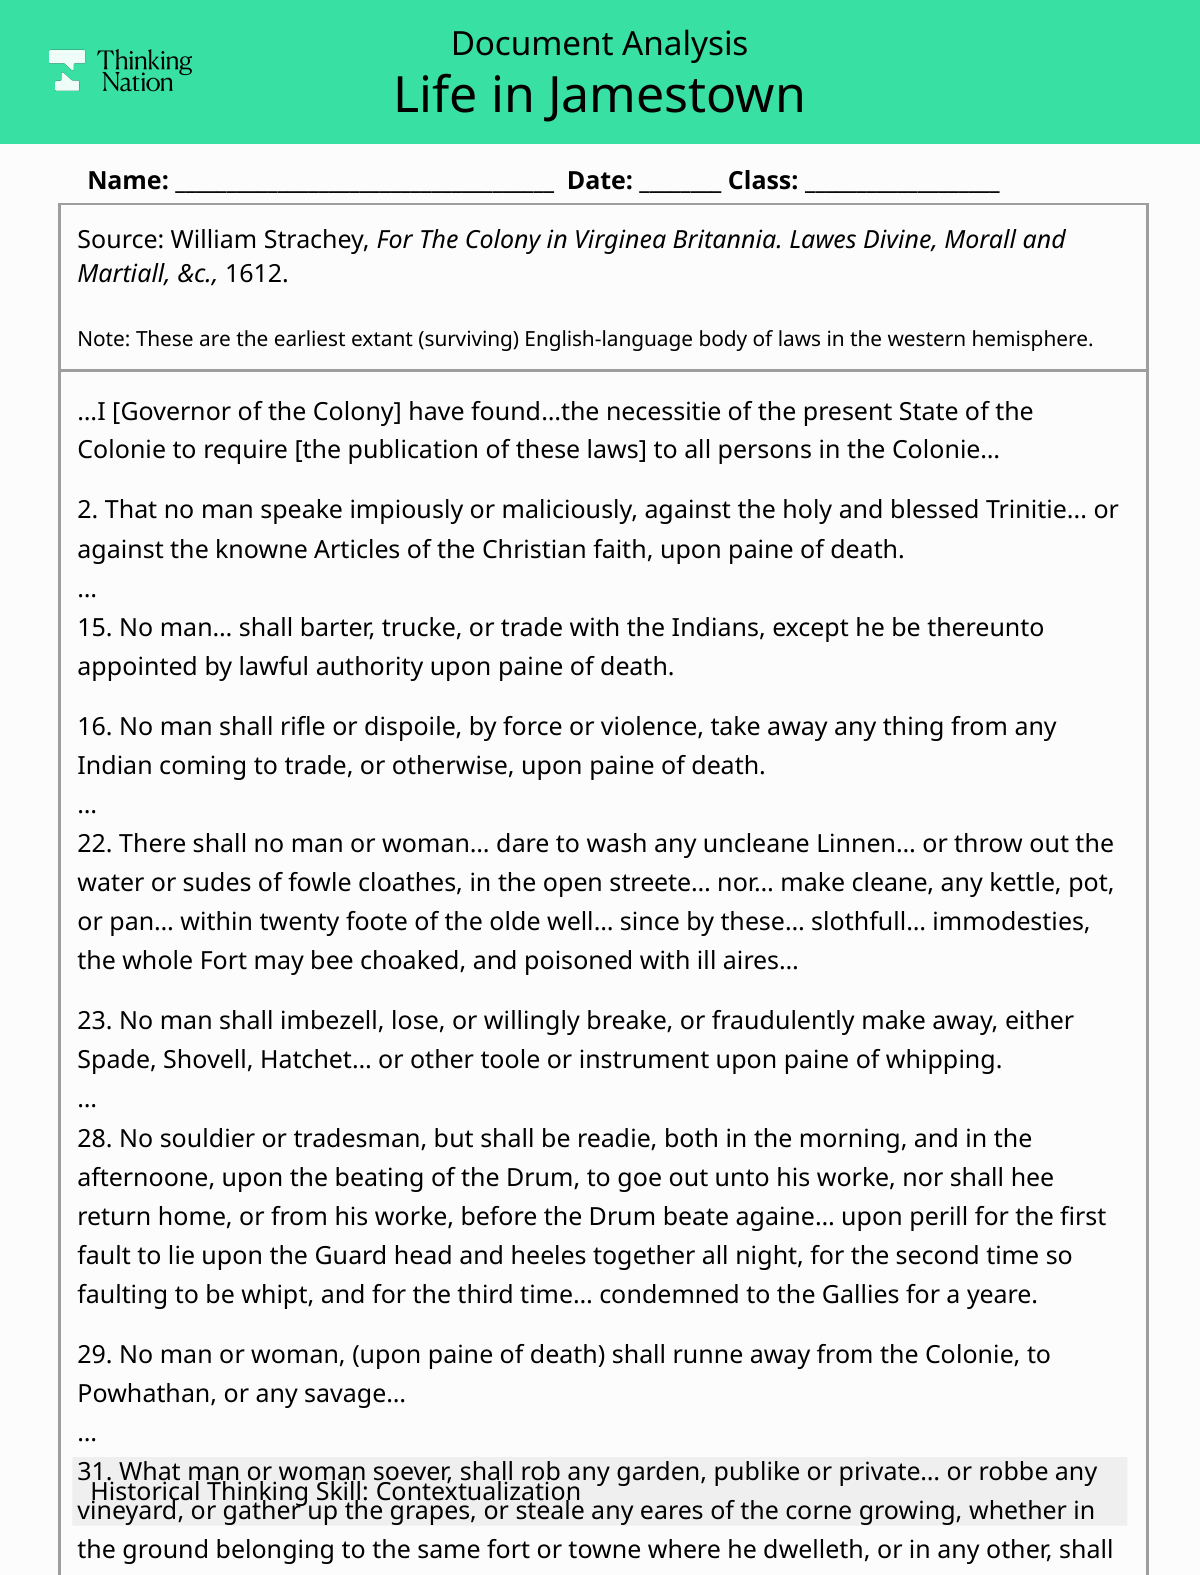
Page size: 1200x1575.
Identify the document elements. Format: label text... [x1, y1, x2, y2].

table_header Source: William Strachey, For The Colony in Virginea Britannia. Lawes Divine, Morall and Martiall, &c., 1612. Note: These are the earliest extant (surviving) English-language body of laws in the western hemisphere. [61, 205, 1146, 369]
picture [33, 35, 197, 104]
table_cell …I [Governor of the Colony] have found…the necessitie of the present State of the Colonie to require [the publication of these laws] to all persons in the Colonie… 2. That no man speake impiously or maliciously, against the holy and blessed Trinitie... or against the knowne Articles of the Christian faith, upon paine of death. … 15. No man… shall barter, trucke, or trade with the Indians, except he be thereunto appointed by lawful authority upon paine of death. 16. No man shall rifle or dispoile, by force or violence, take away any thing from any Indian coming to trade, or otherwise, upon paine of death. … 22. There shall no man or woman… dare to wash any uncleane Linnen… or throw out the water or sudes of fowle cloathes, in the open streete… nor… make cleane, any kettle, pot, or pan… within twenty foote of the olde well… since by these… slothfull… immodesties, the whole Fort may bee choaked, and poisoned with ill aires… 23. No man shall imbezell, lose, or willingly breake, or fraudulently make away, either Spade, Shovell, Hatchet… or other toole or instrument upon paine of whipping. … 28. No souldier or tradesman, but shall be readie, both in the morning, and in the afternoone, upon the beating of the Drum, to goe out unto his worke, nor shall hee return home, or from his worke, before the Drum beate againe… upon perill for the first fault to lie upon the Guard head and heeles together all night, for the second time so faulting to be whipt, and for the third time… condemned to the Gallies for a yeare. 29. No man or woman, (upon paine of death) shall runne away from the Colonie, to Powhathan, or any savage… … 31. What man or woman soever, shall rob any garden, publike or private… or robbe any vineyard, or gather up the grapes, or steale any eares of the corne growing, whether in the ground belonging to the same fort or towne where he dwelleth, or in any other, shall be punished with death. [61, 372, 1146, 1575]
text_box Name: _____________________________________ Date: ________ Class: ___________________ [72, 149, 1128, 217]
text_box Document Analysis Life in Jamestown [0, 0, 1200, 144]
